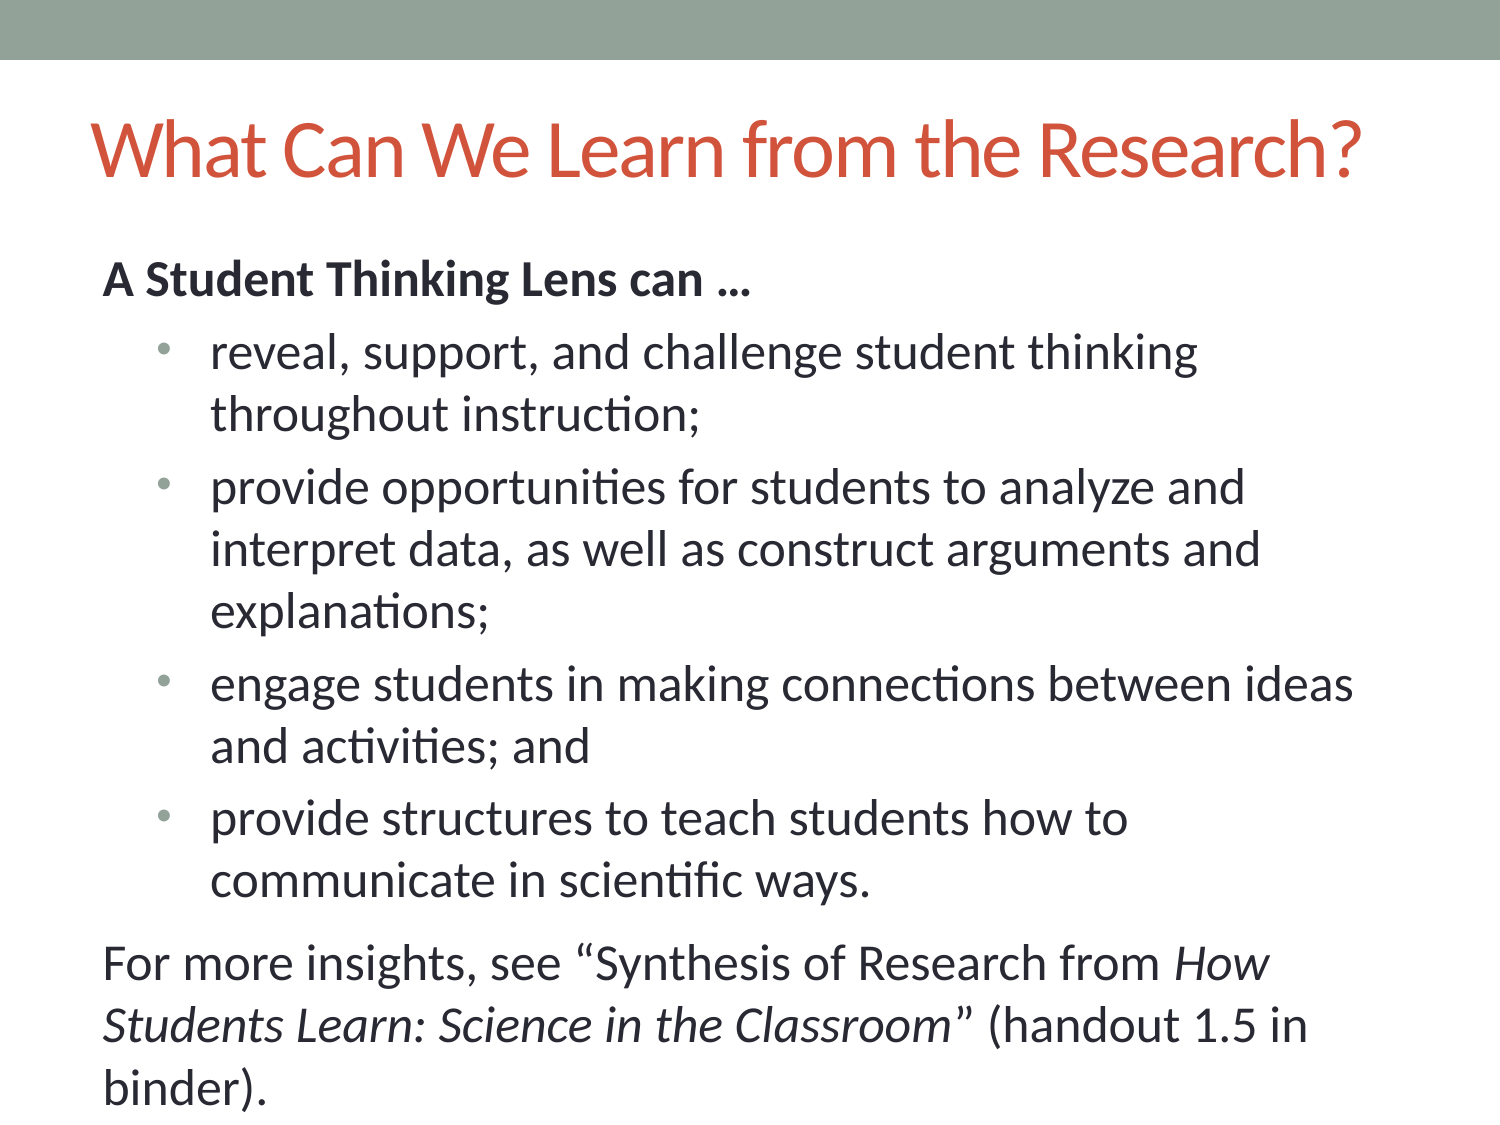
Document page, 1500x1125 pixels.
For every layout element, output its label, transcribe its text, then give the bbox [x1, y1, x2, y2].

list A Student Thinking Lens can … reveal, support, and challenge student thinking throughout instruction; provide opportunities for students to analyze and interpret data, as well as construct arguments and explanations; engage students in making connections between ideas and activities; and provide structures to teach students how to communicate in scientific ways. For more insights, see “Synthesis of Research from How Students Learn: Science in the Classroom” (handout 1.5 in binder). [87, 237, 1438, 1125]
title What Can We Learn from the Research? [75, 62, 1425, 225]
